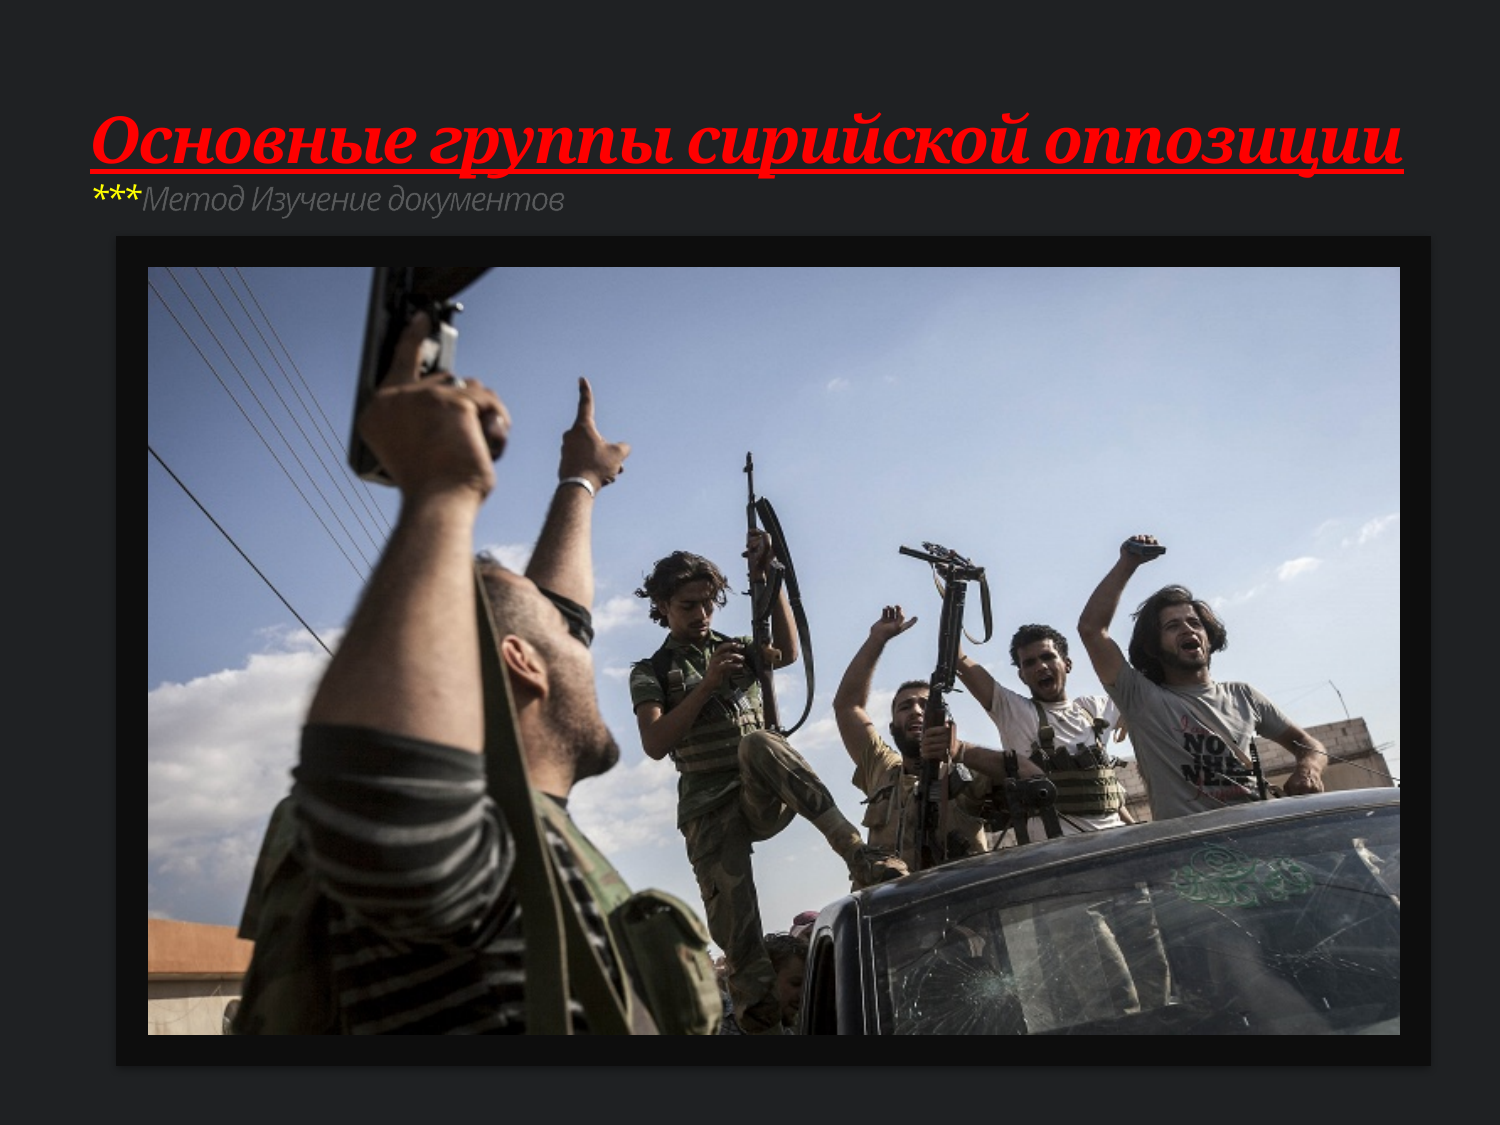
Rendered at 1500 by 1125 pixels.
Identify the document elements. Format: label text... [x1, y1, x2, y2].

title Основные группы сирийской оппозиции ***Метод Изучение документов [74, 24, 1425, 225]
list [150, 270, 1398, 1033]
